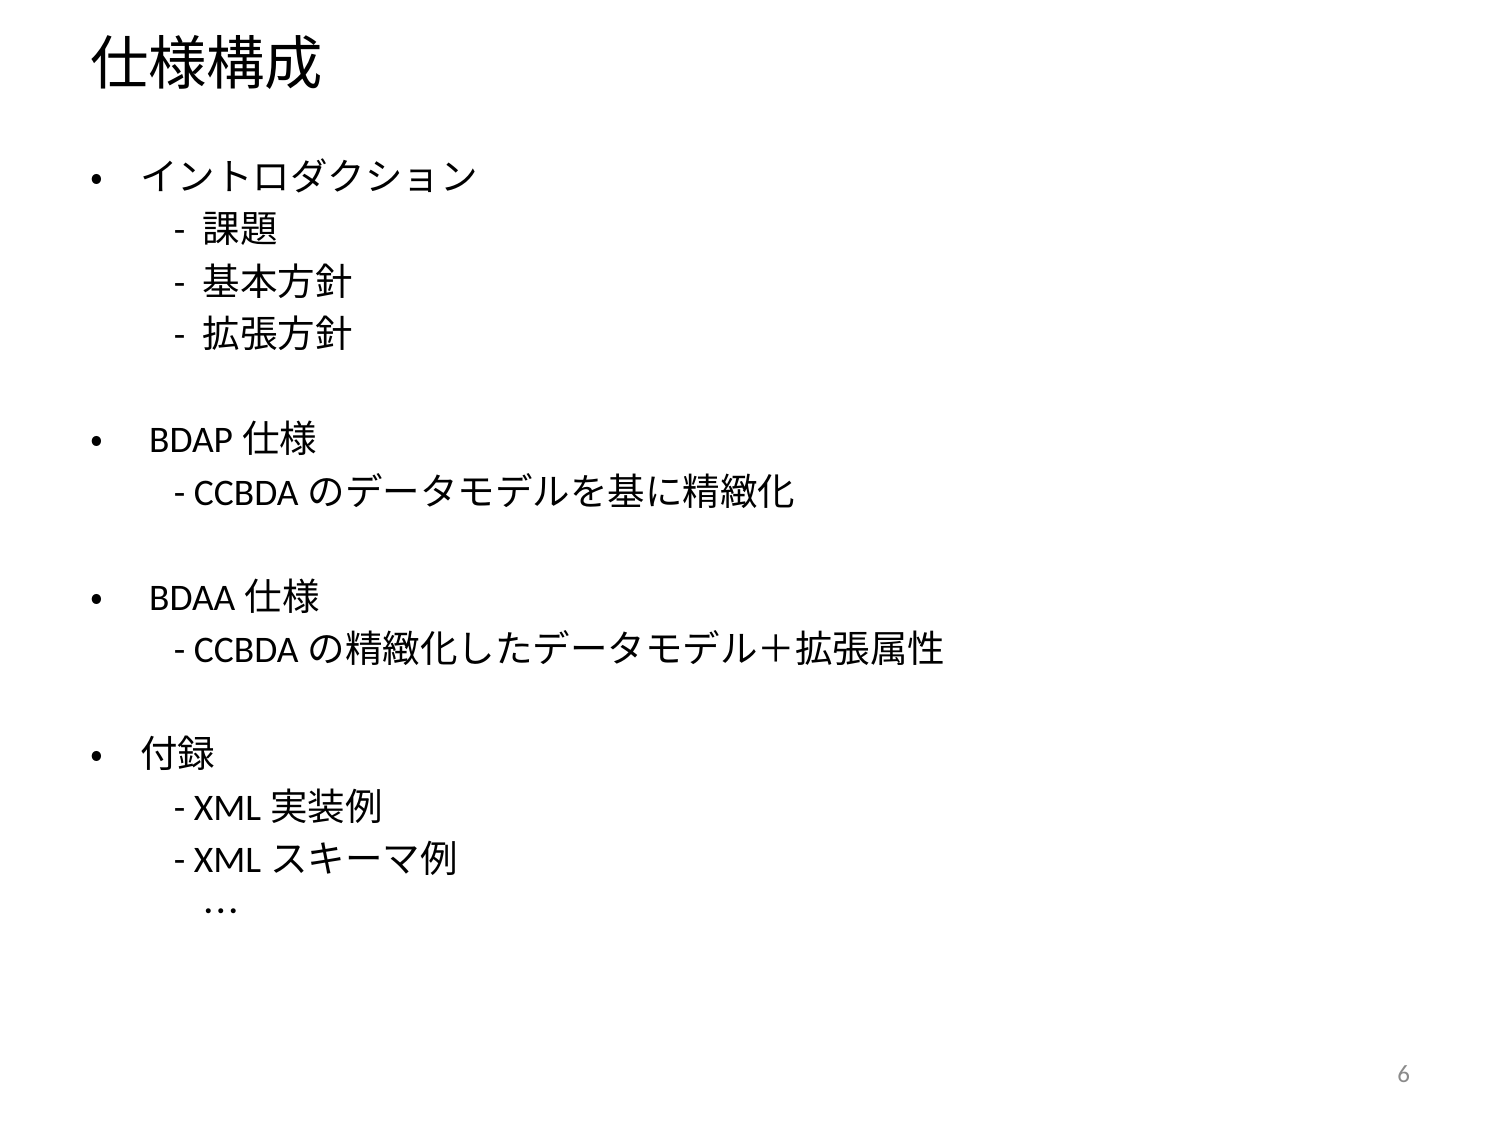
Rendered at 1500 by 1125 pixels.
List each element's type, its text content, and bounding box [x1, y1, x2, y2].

title 仕様構成 [75, 18, 1425, 133]
list ・ イントロダクション - 課題 - 基本方針 - 拡張方針 ・ BDAP仕様 - CCBDAのデータモデルを基に精緻化 ・ BDAA仕様 - CCBDAの精緻化したデータモデル＋拡張属性 ・ 付録 - XML実装例 - XMLスキーマ例 … [75, 145, 1425, 1083]
slide_number 6 [1074, 1042, 1425, 1103]
